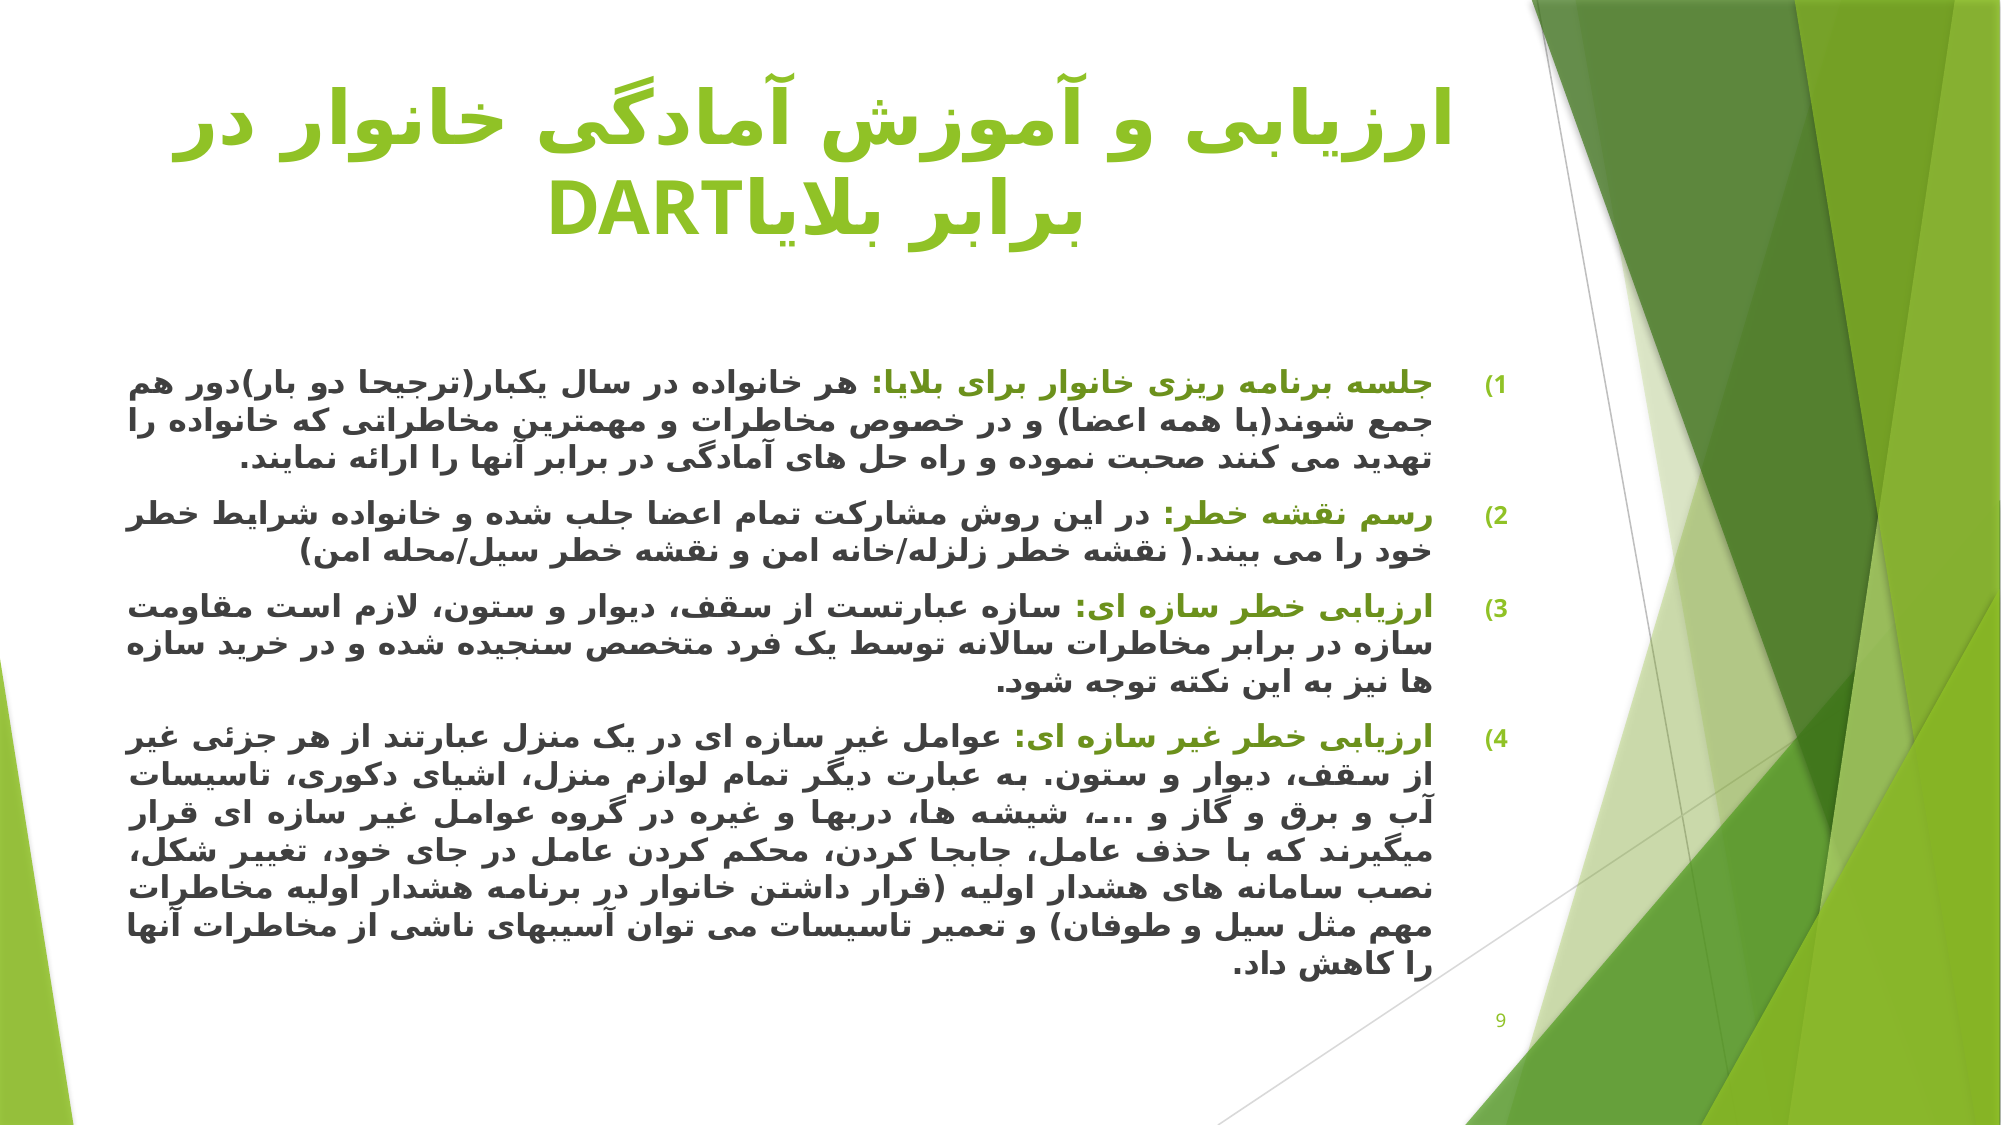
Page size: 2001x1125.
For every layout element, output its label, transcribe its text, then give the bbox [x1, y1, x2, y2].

list جلسه برنامه ریزی خانوار برای بلایا: هر خانواده در سال یکبار(ترجیحا دو بار)دور هم جمع شوند(با همه اعضا) و در خصوص مخاطرات و مهمترین مخاطراتی که خانواده را تهدید می کنند صحبت نموده و راه حل های آمادگی در برابر آنها را ارائه نمایند. رسم نقشه خطر: در این روش مشارکت تمام اعضا جلب شده و خانواده شرایط خطر خود را می بیند.( نقشه خطر زلزله/خانه امن و نقشه خطر سیل/محله امن) ارزیابی خطر سازه ای: سازه عبارتست از سقف، دیوار و ستون، لازم است مقاومت سازه در برابر مخاطرات سالانه توسط یک فرد متخصص سنجیده شده و در خرید سازه ها نیز به این نکته توجه شود. ارزیابی خطر غیر سازه ای: عوامل غیر سازه ای در یک منزل عبارتند از هر جزئی غیر از سقف، دیوار و ستون. به عبارت دیگر تمام لوازم منزل، اشیای دکوری، تاسیسات آب و برق و گاز و ...، شیشه ها، دربها و غیره در گروه عوامل غیر سازه ای قرار میگیرند که با حذف عامل، جابجا کردن، محکم کردن عامل در جای خود، تغییر شکل، نصب سامانه های هشدار اولیه (قرار داشتن خانوار در برنامه هشدار اولیه مخاطرات مهم مثل سیل و طوفان) و تعمیر تاسیسات می توان آسیبهای ناشی از مخاطرات آنها را کاهش داد. [111, 354, 1522, 992]
slide_number 9 [1409, 992, 1522, 1051]
title ارزیابی و آموزش آمادگی خانوار در برابر بلایاDART [111, 62, 1522, 289]
